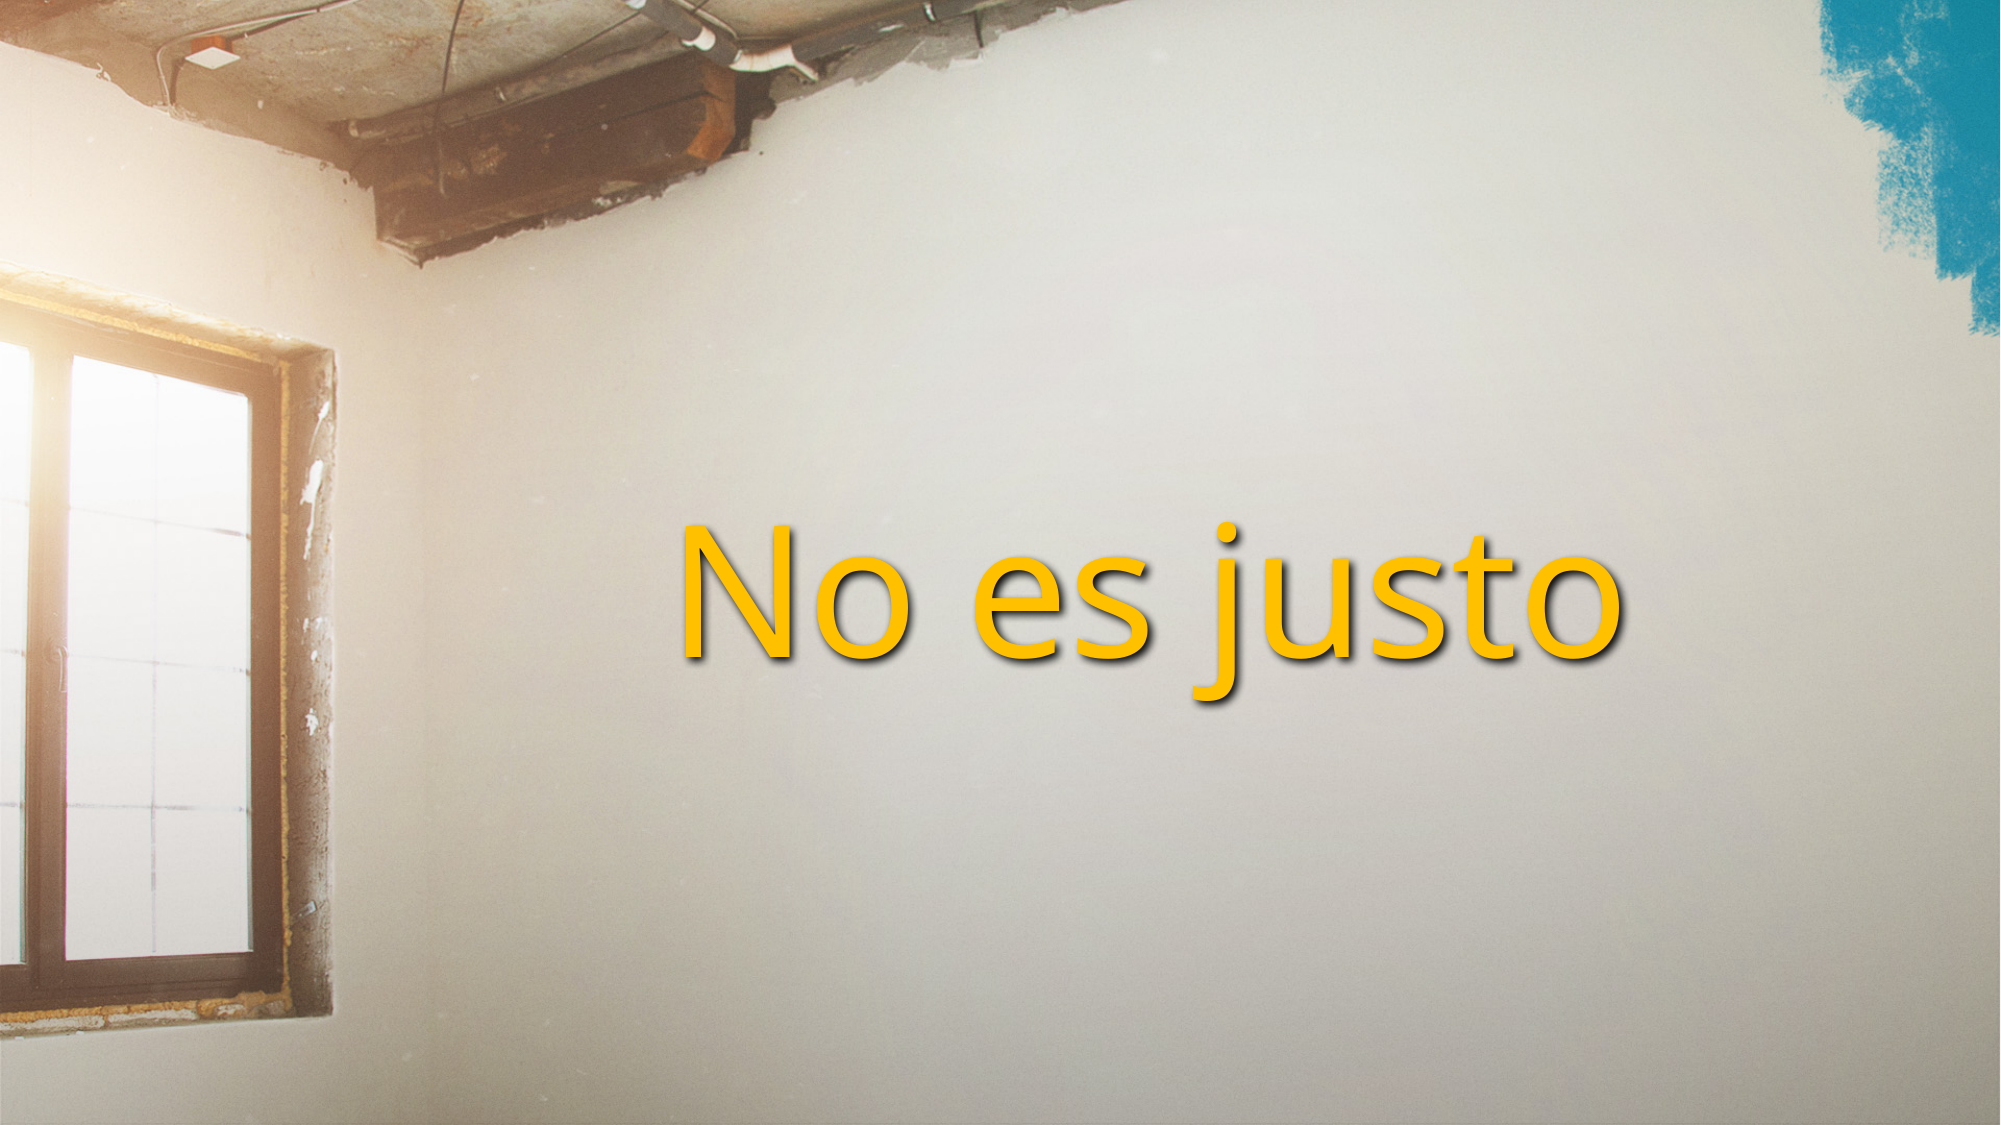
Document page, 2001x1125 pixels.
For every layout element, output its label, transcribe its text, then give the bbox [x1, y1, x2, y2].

picture [0, 0, 2001, 1125]
text_box No es justo [471, 467, 1827, 702]
